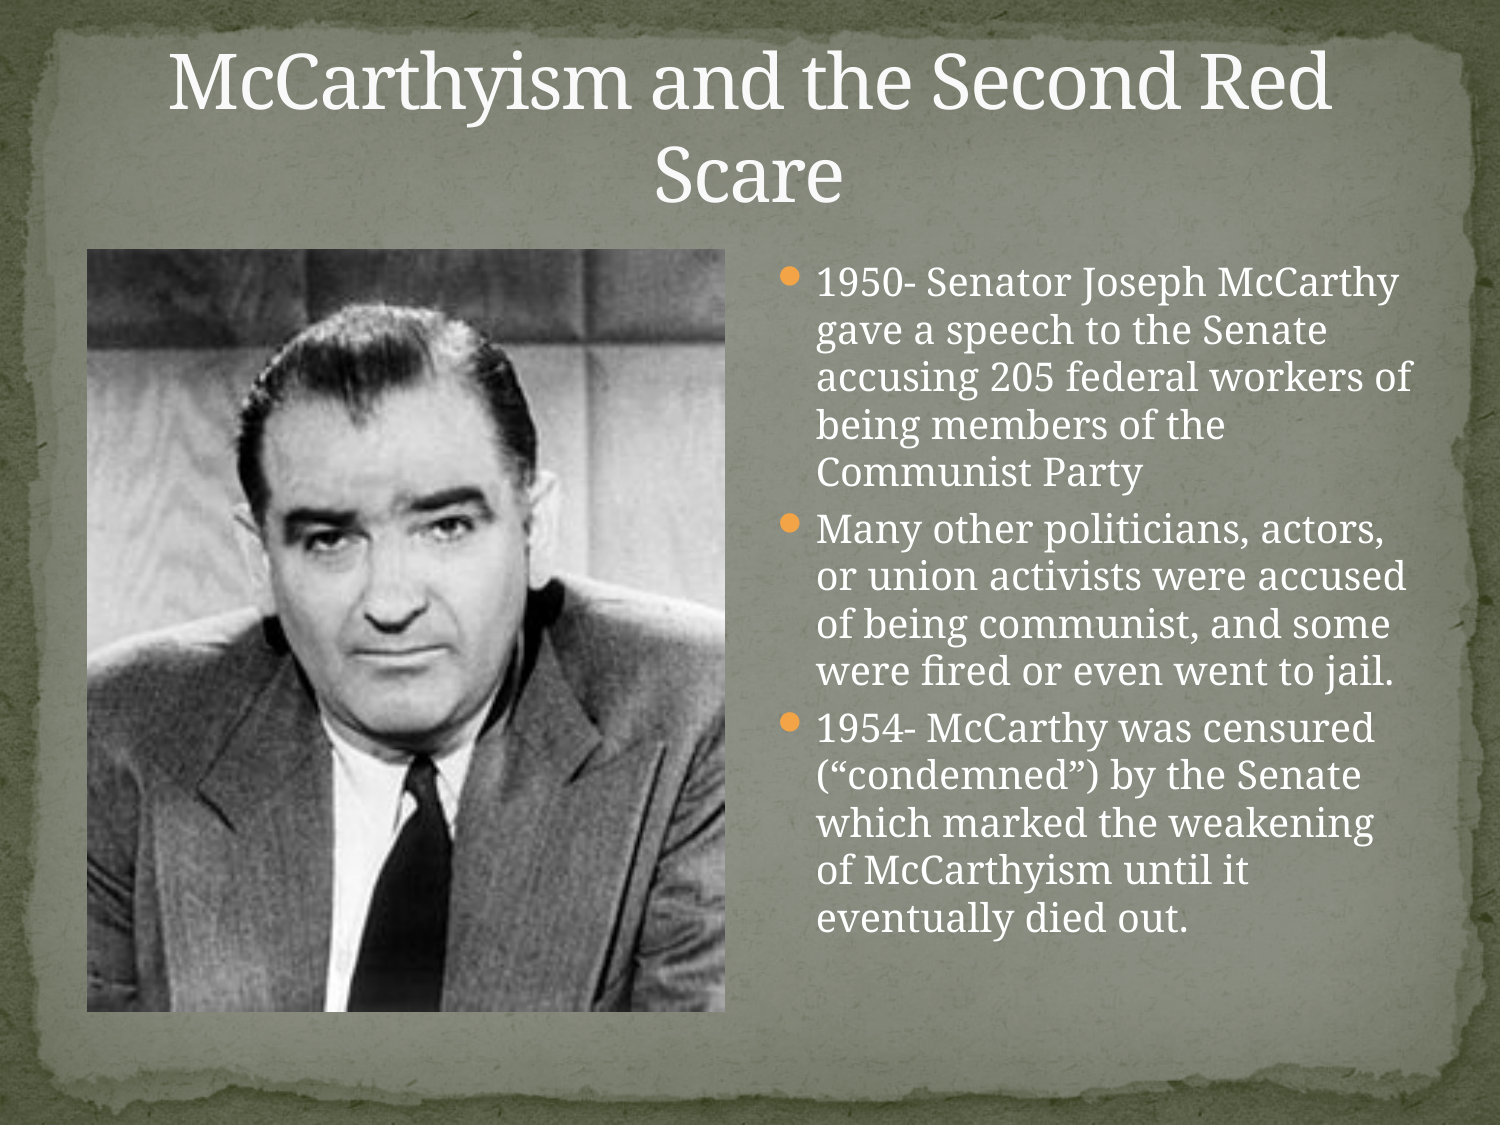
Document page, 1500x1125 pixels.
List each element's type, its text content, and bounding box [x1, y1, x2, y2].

list 1950- Senator Joseph McCarthy gave a speech to the Senate accusing 205 federal workers of being members of the Communist Party Many other politicians, actors, or union activists were accused of being communist, and some were fired or even went to jail. 1954- McCarthy was censured (“condemned”) by the Senate which marked the weakening of McCarthyism until it eventually died out. [762, 249, 1429, 1000]
title McCarthyism and the Second Red Scare [74, 24, 1425, 225]
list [90, 252, 725, 1012]
